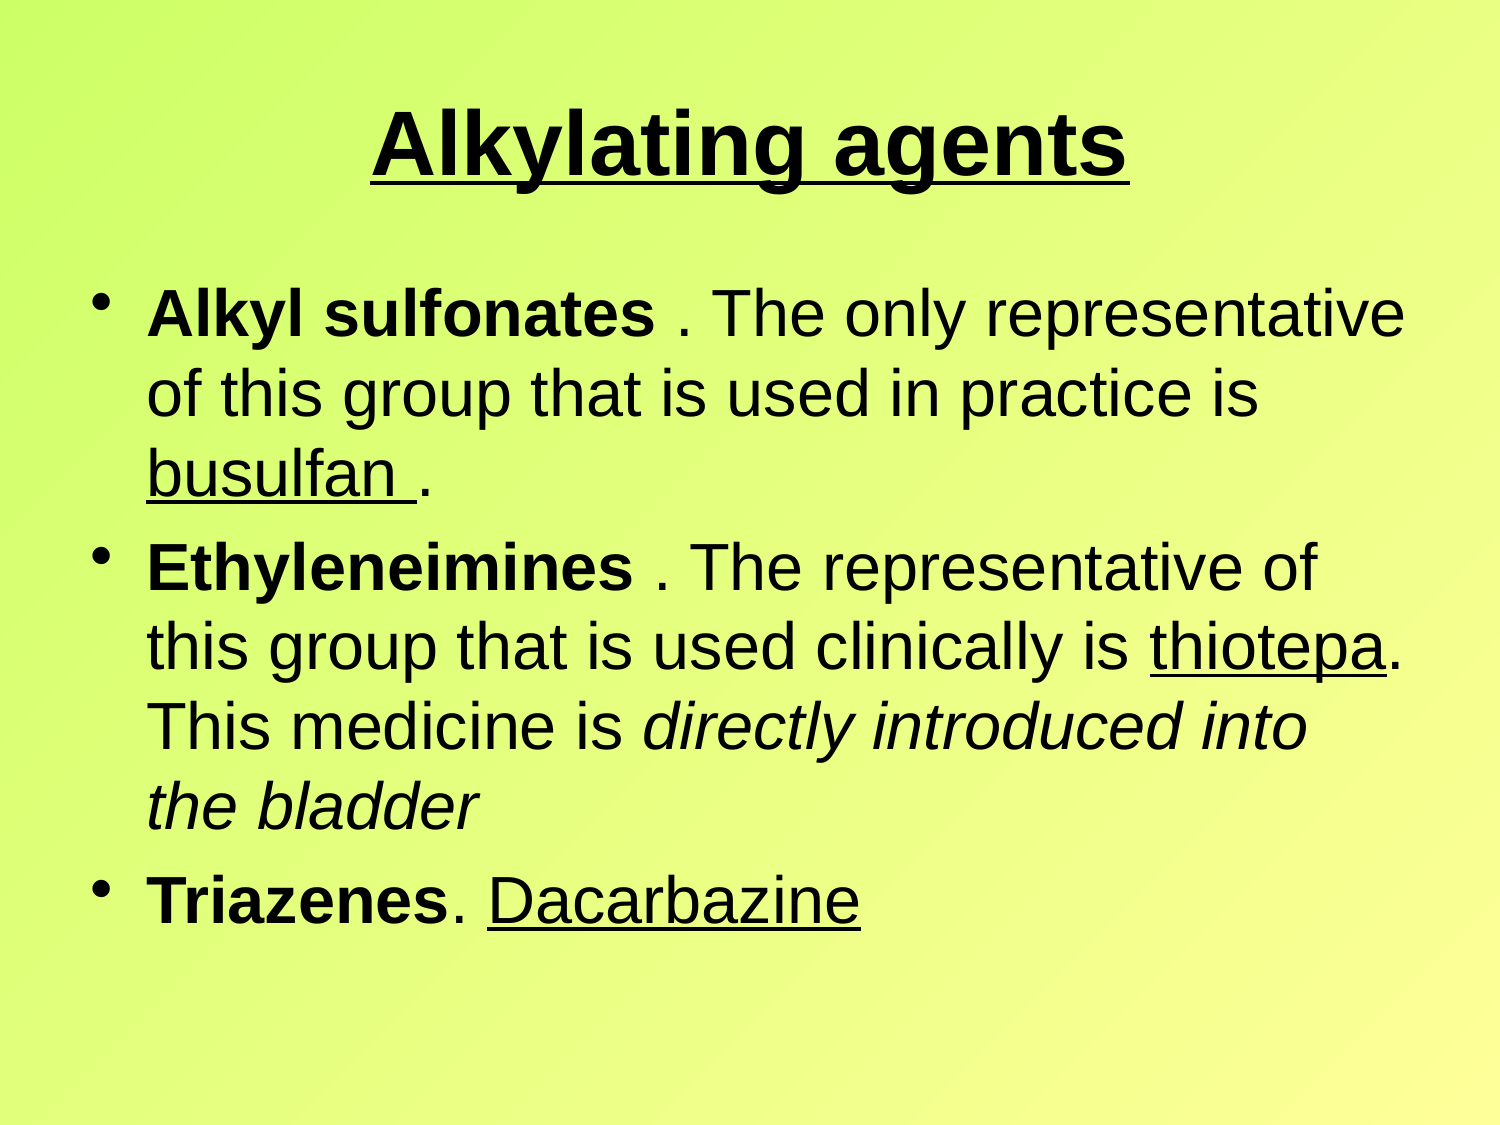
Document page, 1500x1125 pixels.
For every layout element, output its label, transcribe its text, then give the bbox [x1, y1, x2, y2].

list Alkyl sulfonates . The only representative of this group that is used in practice is busulfan . Ethyleneimines . The representative of this group that is used clinically is thiotepa. This medicine is directly introduced into the bladder Triazenes. Dacarbazine [75, 262, 1425, 1005]
title Alkylating agents [75, 45, 1425, 233]
